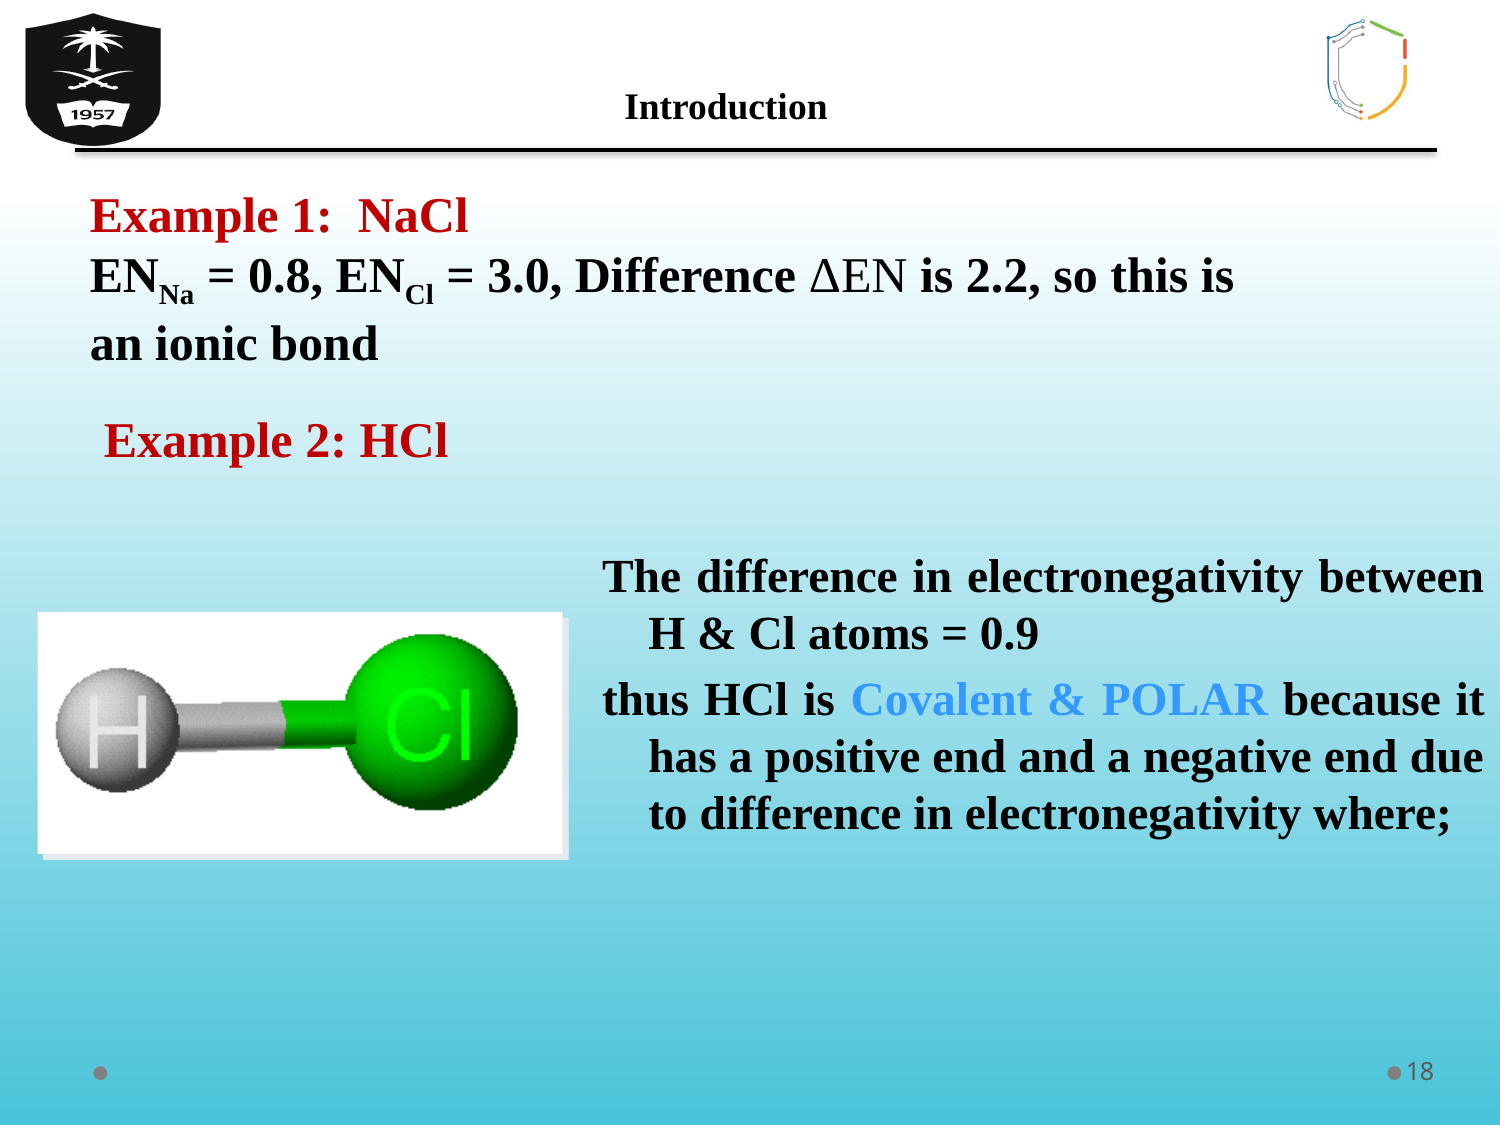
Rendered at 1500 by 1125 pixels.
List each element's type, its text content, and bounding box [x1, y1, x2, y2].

text_box Example 2: HCl [89, 399, 464, 475]
text_box Example 1: NaCl ENNa = 0.8, ENCl = 3.0, Difference ΔEN is 2.2, so this is an ionic bond [0, 174, 1313, 378]
slide_number 18 [1401, 1042, 1494, 1103]
picture [24, 12, 163, 151]
text_box Introduction [609, 74, 852, 135]
text_box The difference in electronegativity between H & Cl atoms = 0.9 thus HCl is Covalent & POLAR because it has a positive end and a negative end due to difference in electronegativity where; [587, 537, 1500, 888]
picture [37, 612, 563, 854]
picture [1308, 12, 1426, 137]
